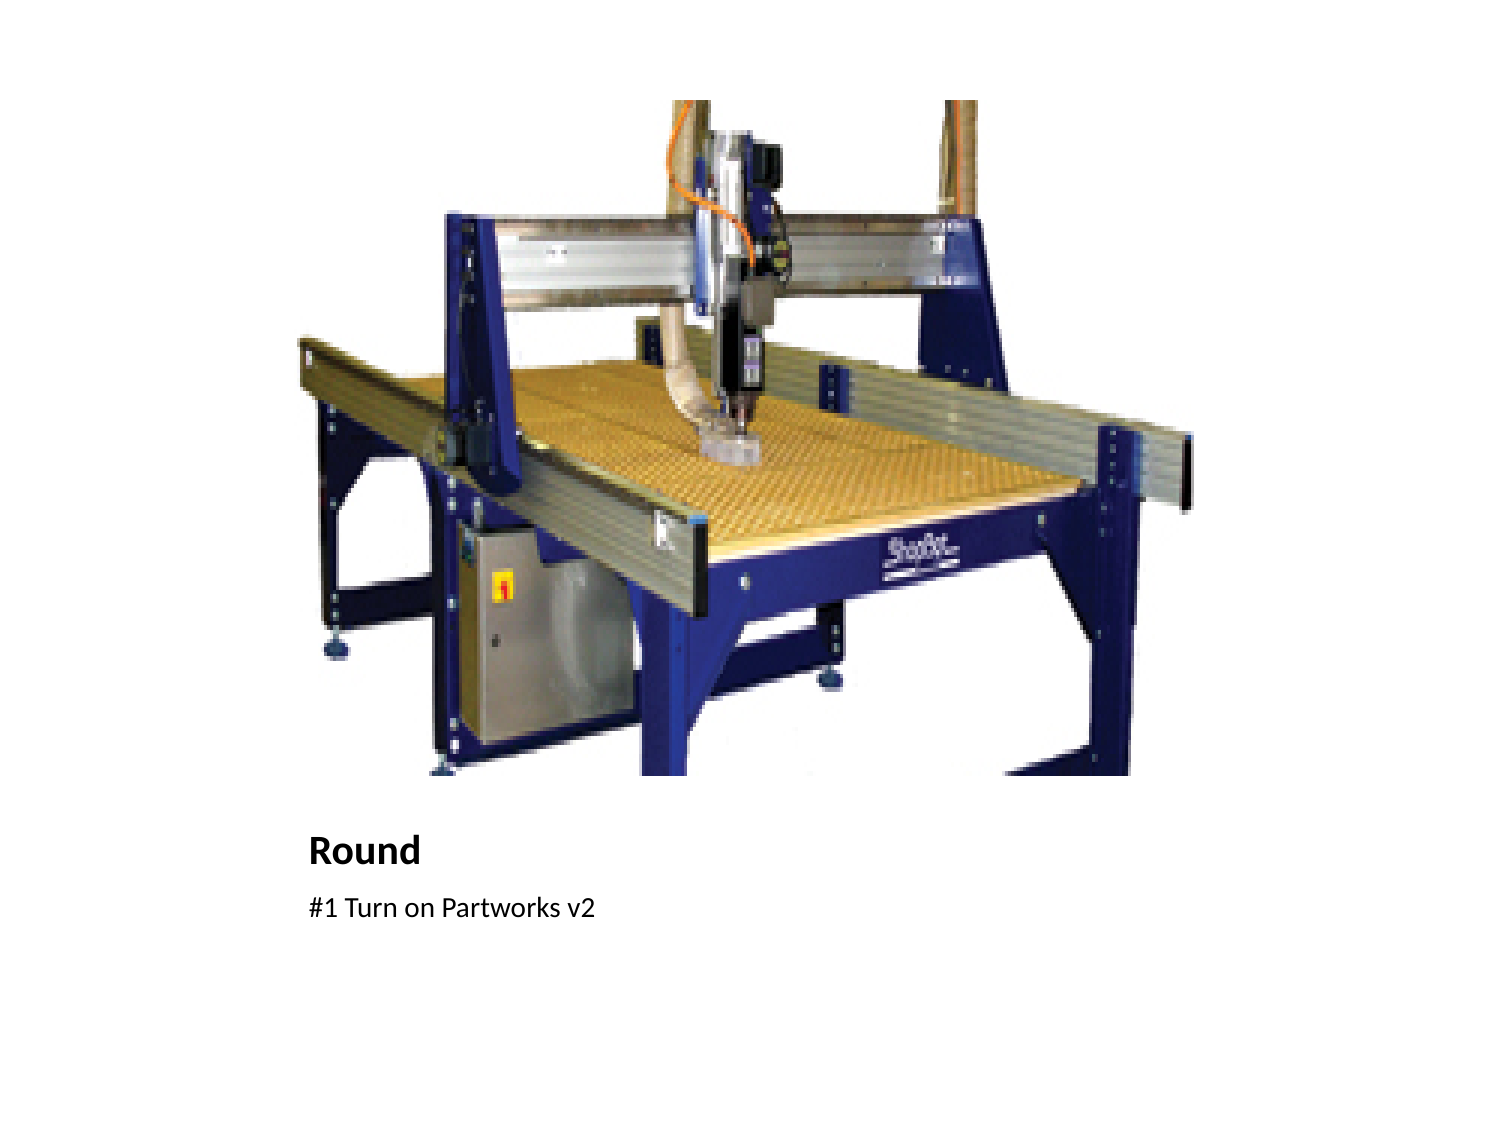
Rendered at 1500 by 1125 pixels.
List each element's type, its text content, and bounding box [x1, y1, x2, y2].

list #1 Turn on Partworks v2 [294, 880, 1194, 1013]
picture [293, 100, 1195, 776]
title Round [294, 787, 1194, 880]
